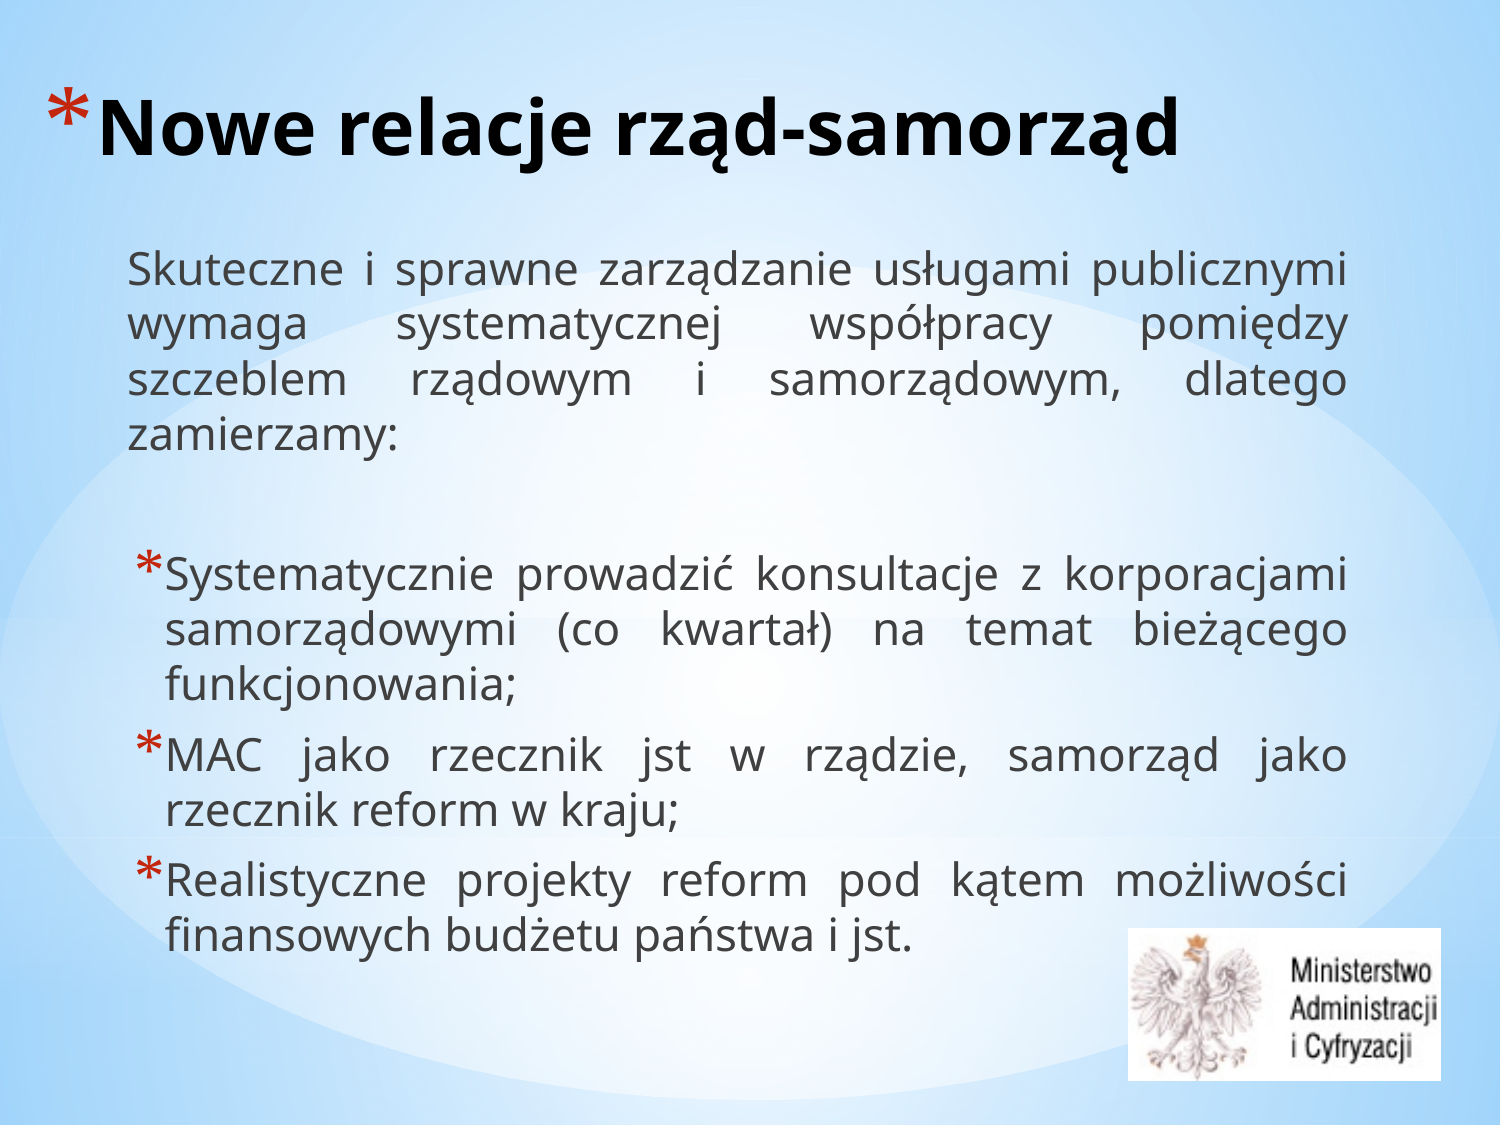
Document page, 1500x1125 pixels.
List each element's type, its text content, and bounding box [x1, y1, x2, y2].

list Skuteczne i sprawne zarządzanie usługami publicznymi wymaga systematycznej współpracy pomiędzy szczeblem rządowym i samorządowym, dlatego zamierzamy: Systematycznie prowadzić konsultacje z korporacjami samorządowymi (co kwartał) na temat bieżącego funkcjonowania; MAC jako rzecznik jst w rządzie, samorząd jako rzecznik reform w kraju; Realistyczne projekty reform pod kątem możliwości finansowych budżetu państwa i jst. [112, 231, 1365, 861]
title Nowe relacje rząd-samorząd [29, 70, 1412, 279]
picture [1127, 928, 1441, 1081]
